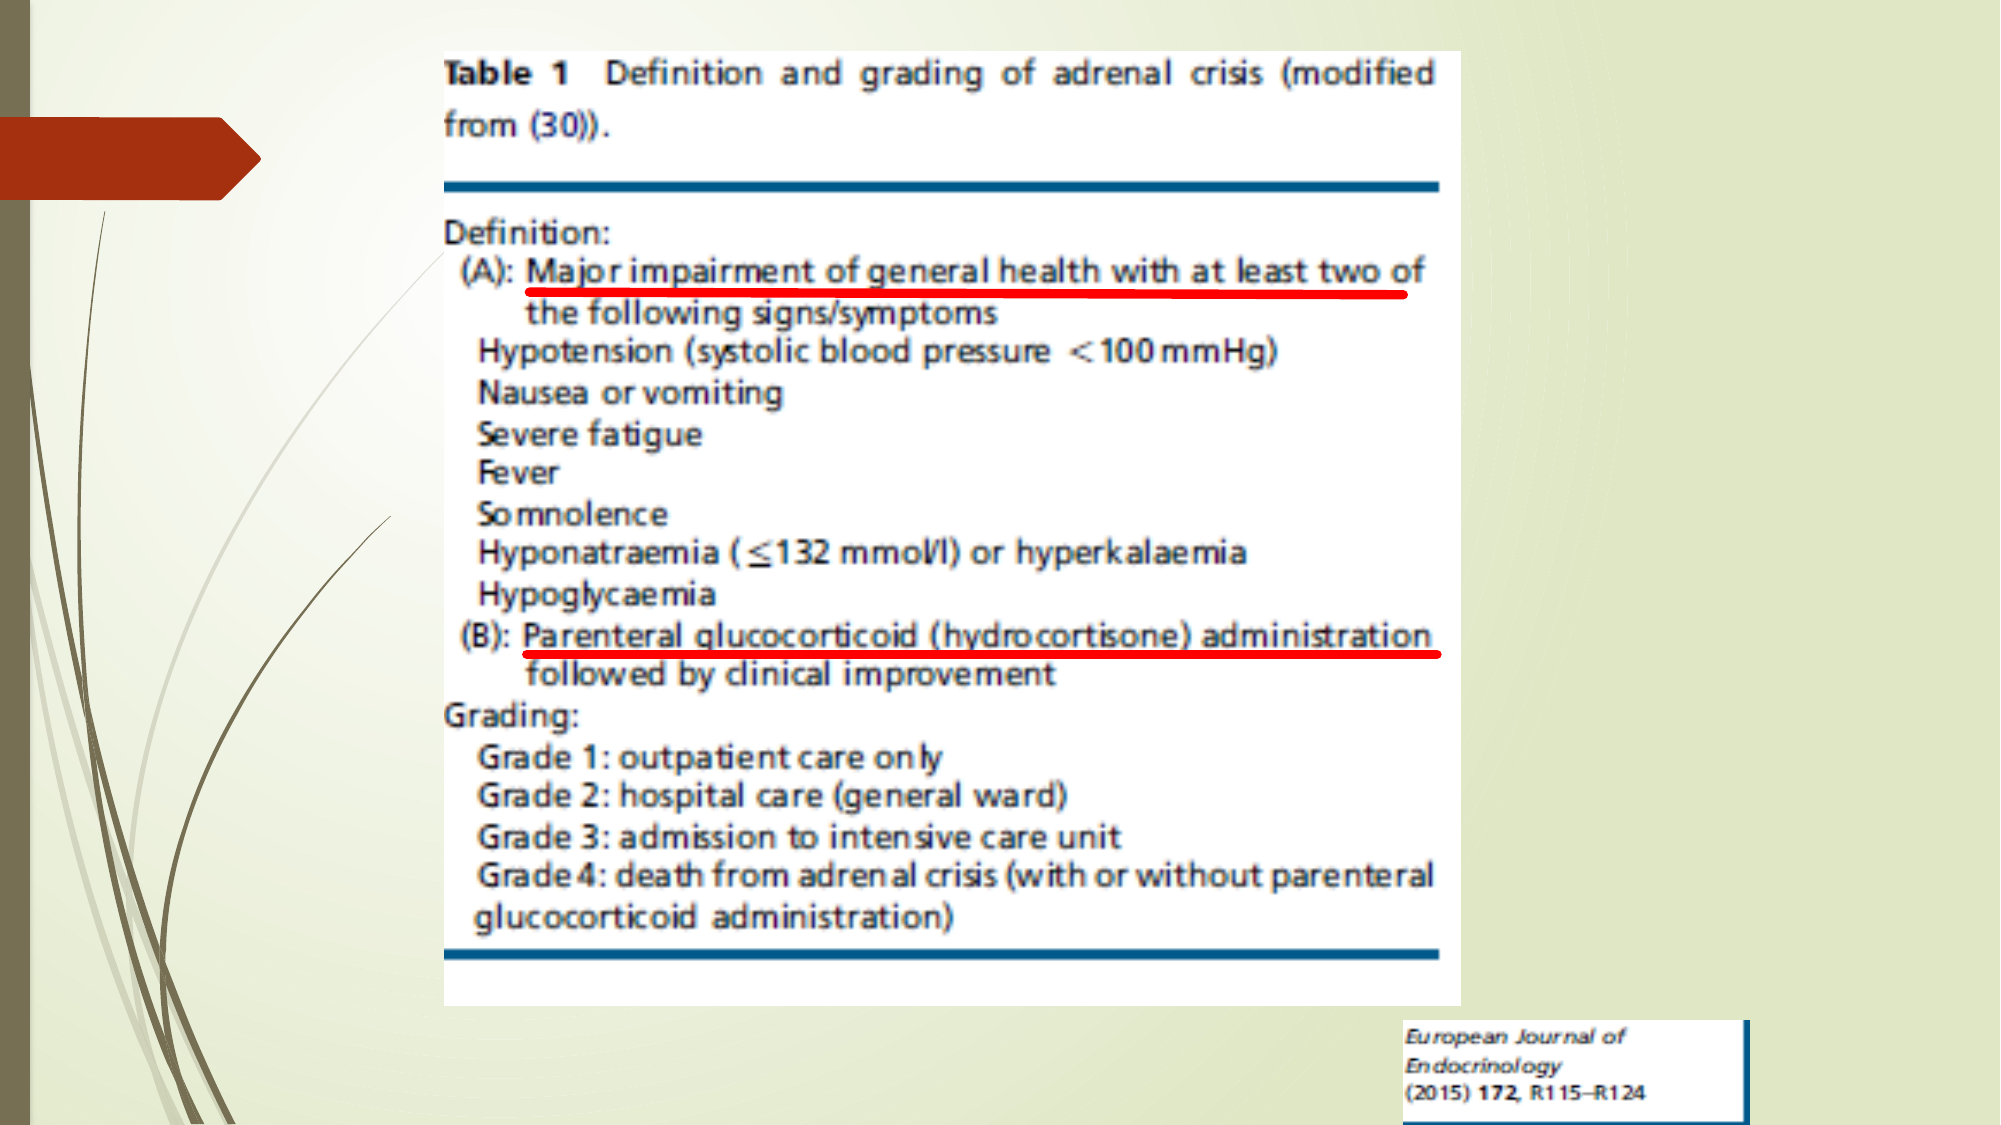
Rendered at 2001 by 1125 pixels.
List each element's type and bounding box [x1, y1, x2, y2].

footer [424, 1006, 1675, 1067]
picture [1403, 1020, 1751, 1125]
text_box [529, 291, 1404, 295]
picture [443, 51, 1461, 1007]
